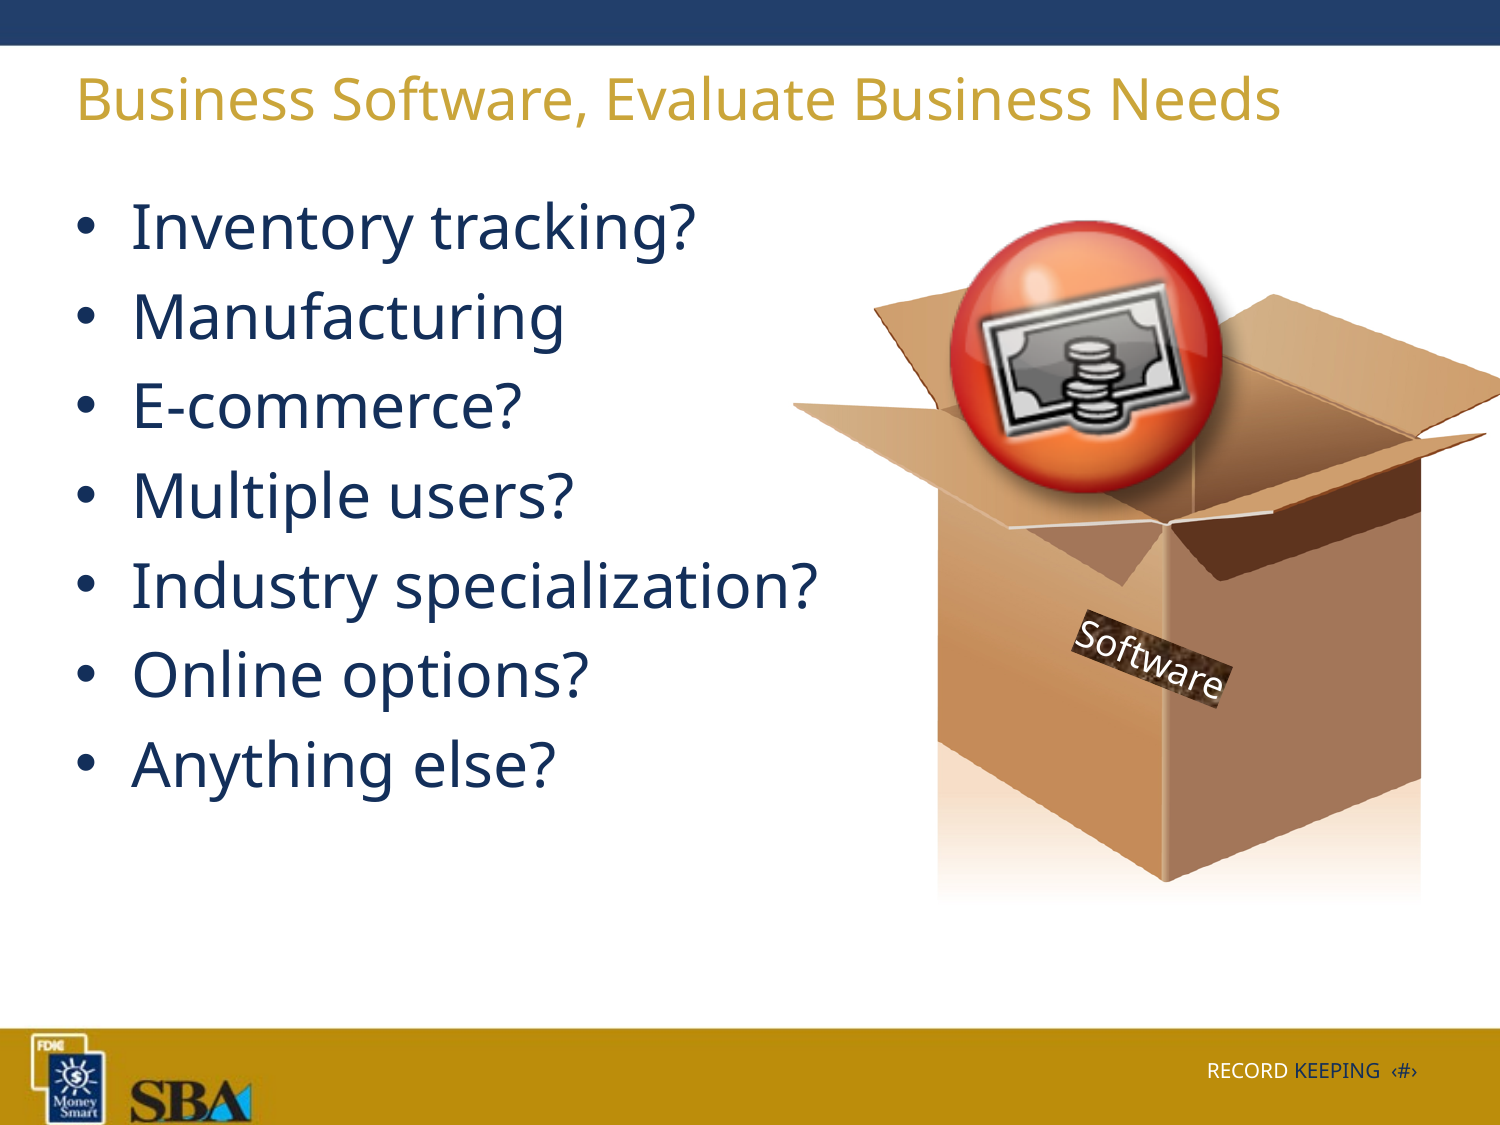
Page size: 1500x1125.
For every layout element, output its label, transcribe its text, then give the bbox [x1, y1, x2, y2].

picture [0, 0, 1500, 1125]
list Inventory tracking? Manufacturing E-commerce? Multiple users? Industry specialization? Online options? Anything else? [74, 186, 1426, 1011]
title Business Software, Evaluate Business Needs [74, 61, 1500, 149]
